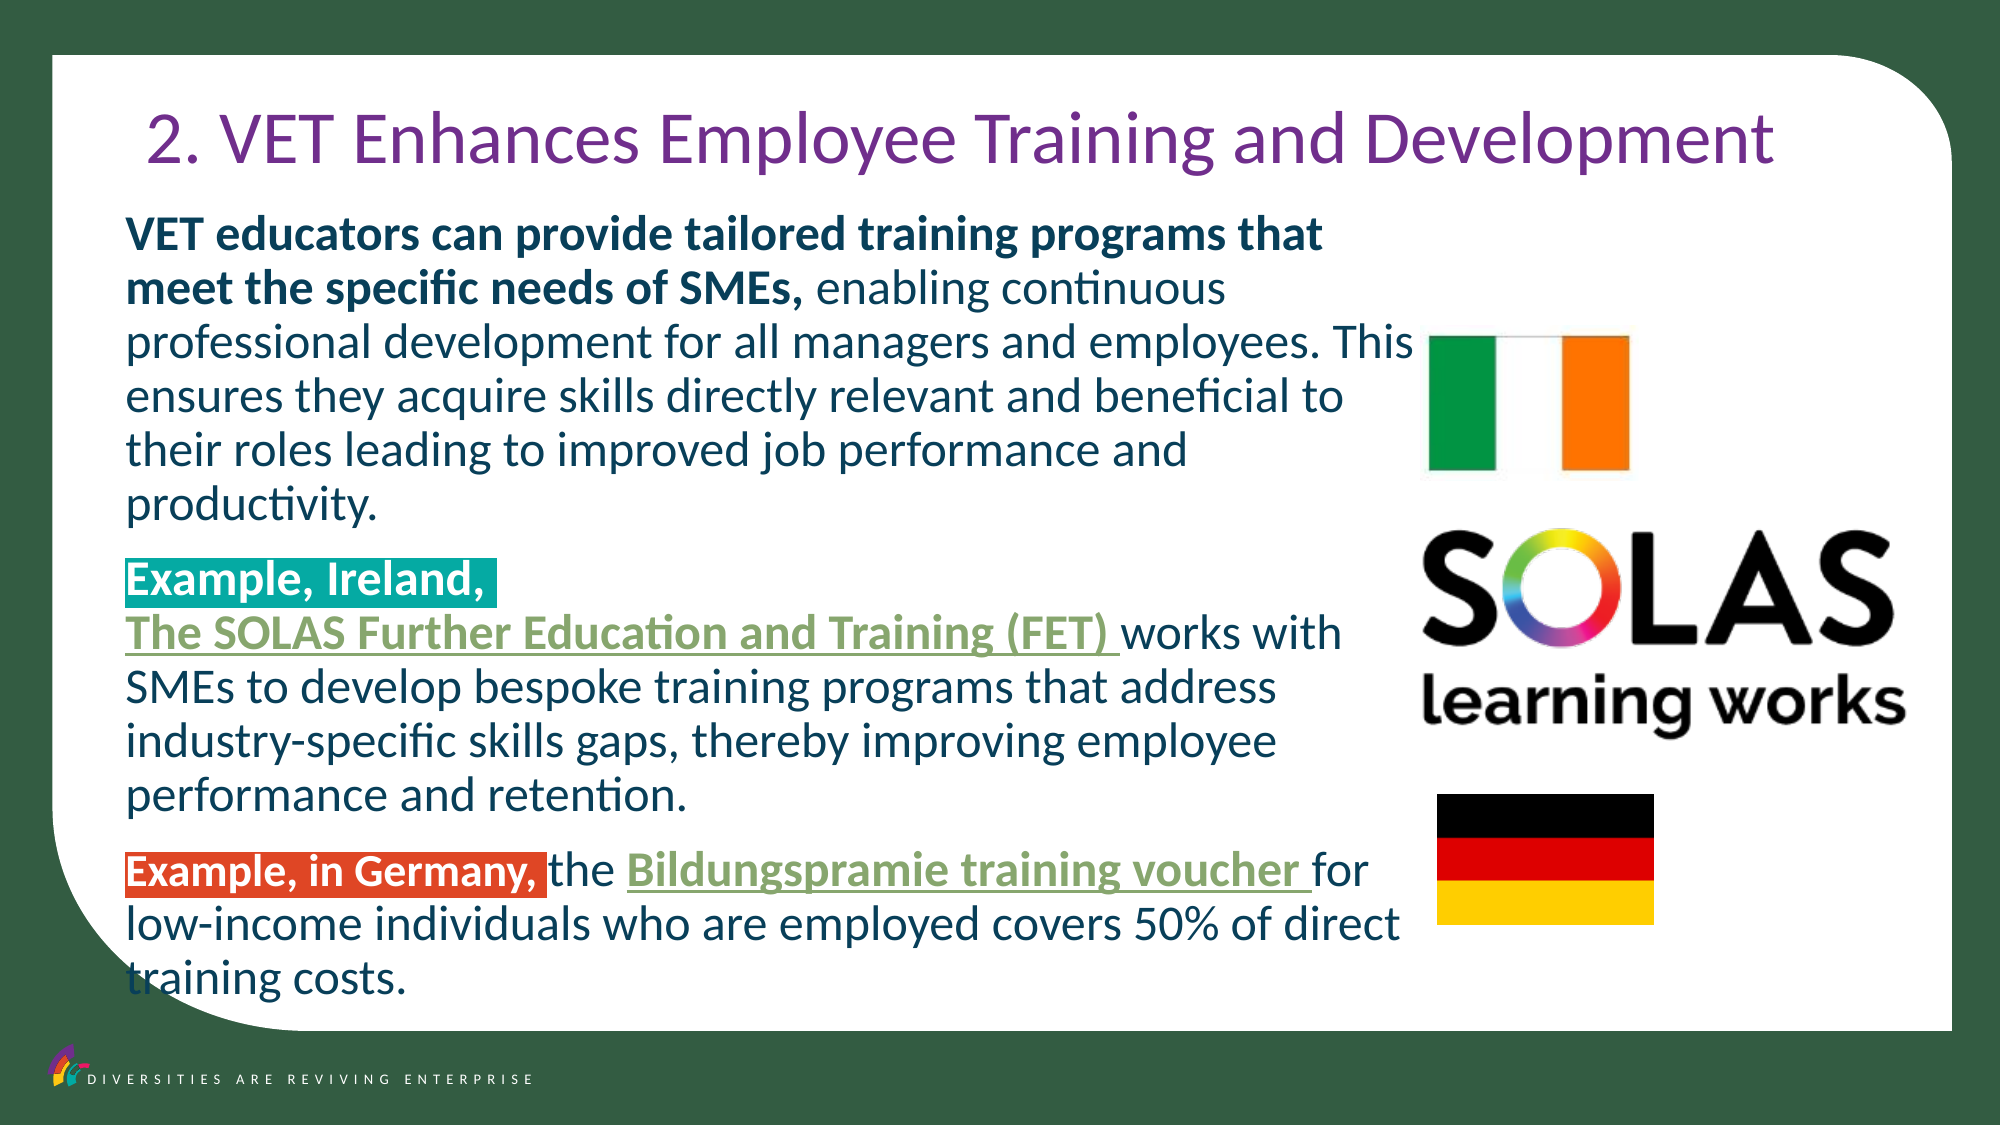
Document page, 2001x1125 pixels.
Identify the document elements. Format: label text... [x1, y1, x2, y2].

picture [1420, 507, 1907, 741]
list VET educators can provide tailored training programs that meet the specific needs of SMEs, enabling continuous professional development for all managers and employees. This ensures they acquire skills directly relevant and beneficial to their roles leading to improved job performance and productivity. Example, Ireland, The SOLAS Further Education and Training (FET) works with SMEs to develop bespoke training programs that address industry-specific skills gaps, thereby improving employee performance and retention. Example, in Germany, the Bildungspramie training voucher for low-income individuals who are employed covers 50% of direct training costs. [110, 200, 1441, 832]
picture [1437, 794, 1654, 925]
list 2. VET Enhances Employee Training and Development [130, 91, 1869, 224]
picture [1419, 325, 1639, 481]
